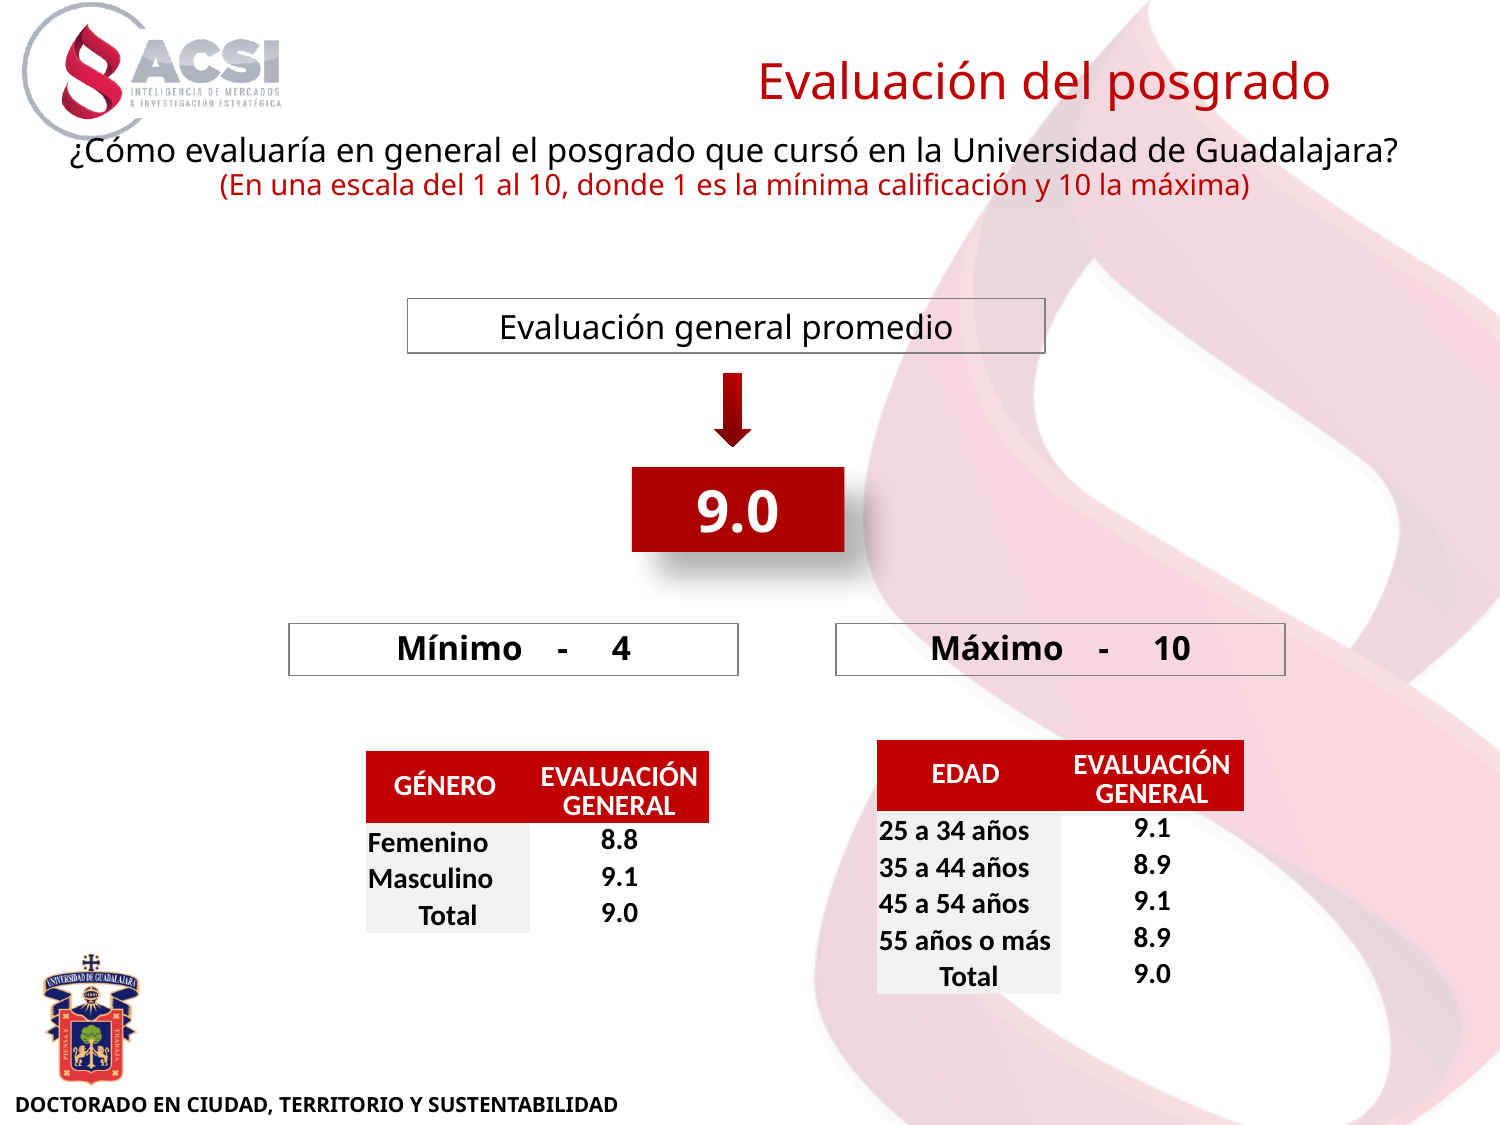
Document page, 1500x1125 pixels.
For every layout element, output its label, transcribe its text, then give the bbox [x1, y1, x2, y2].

table_cell 25 a 34 años [877, 811, 1061, 848]
text_box [714, 373, 751, 447]
table_header GÉNERO [366, 751, 530, 823]
table_cell 9.0 [1061, 957, 1244, 994]
text_box 9.0 [631, 467, 845, 552]
table_cell Total [366, 896, 530, 933]
table_cell 55 años o más [877, 921, 1061, 957]
table_cell 8.8 [530, 823, 709, 860]
text_box Evaluación del posgrado [589, 42, 1500, 118]
table_header EVALUACIÓN GENERAL [530, 751, 709, 823]
text_box Mínimo - 4 [289, 623, 738, 676]
text_box ¿Cómo evaluaría en general el posgrado que cursó en la Universidad de Guadalajara? (En una escala del 1 al 10, donde 1 es la mínima calificación y 10 la máxima) [0, 125, 1471, 210]
table_cell Masculino [366, 860, 530, 896]
table_cell 35 a 44 años [877, 848, 1061, 884]
table_cell 45 a 54 años [877, 884, 1061, 921]
table_cell Femenino [366, 823, 530, 860]
table_cell 9.1 [1061, 811, 1244, 848]
table_cell 9.0 [530, 896, 709, 933]
table_cell Total [877, 957, 1061, 994]
table_cell 9.1 [530, 860, 709, 896]
table_header EVALUACIÓN GENERAL [1061, 740, 1244, 811]
picture [41, 952, 141, 1088]
table_cell 8.9 [1061, 921, 1244, 957]
table_cell 9.1 [1061, 884, 1244, 921]
table_header EDAD [877, 740, 1061, 811]
text_box Máximo - 10 [836, 623, 1285, 676]
text_box Evaluación general promedio [407, 298, 1046, 354]
table_cell 8.9 [1061, 848, 1244, 884]
picture [10, 0, 292, 125]
